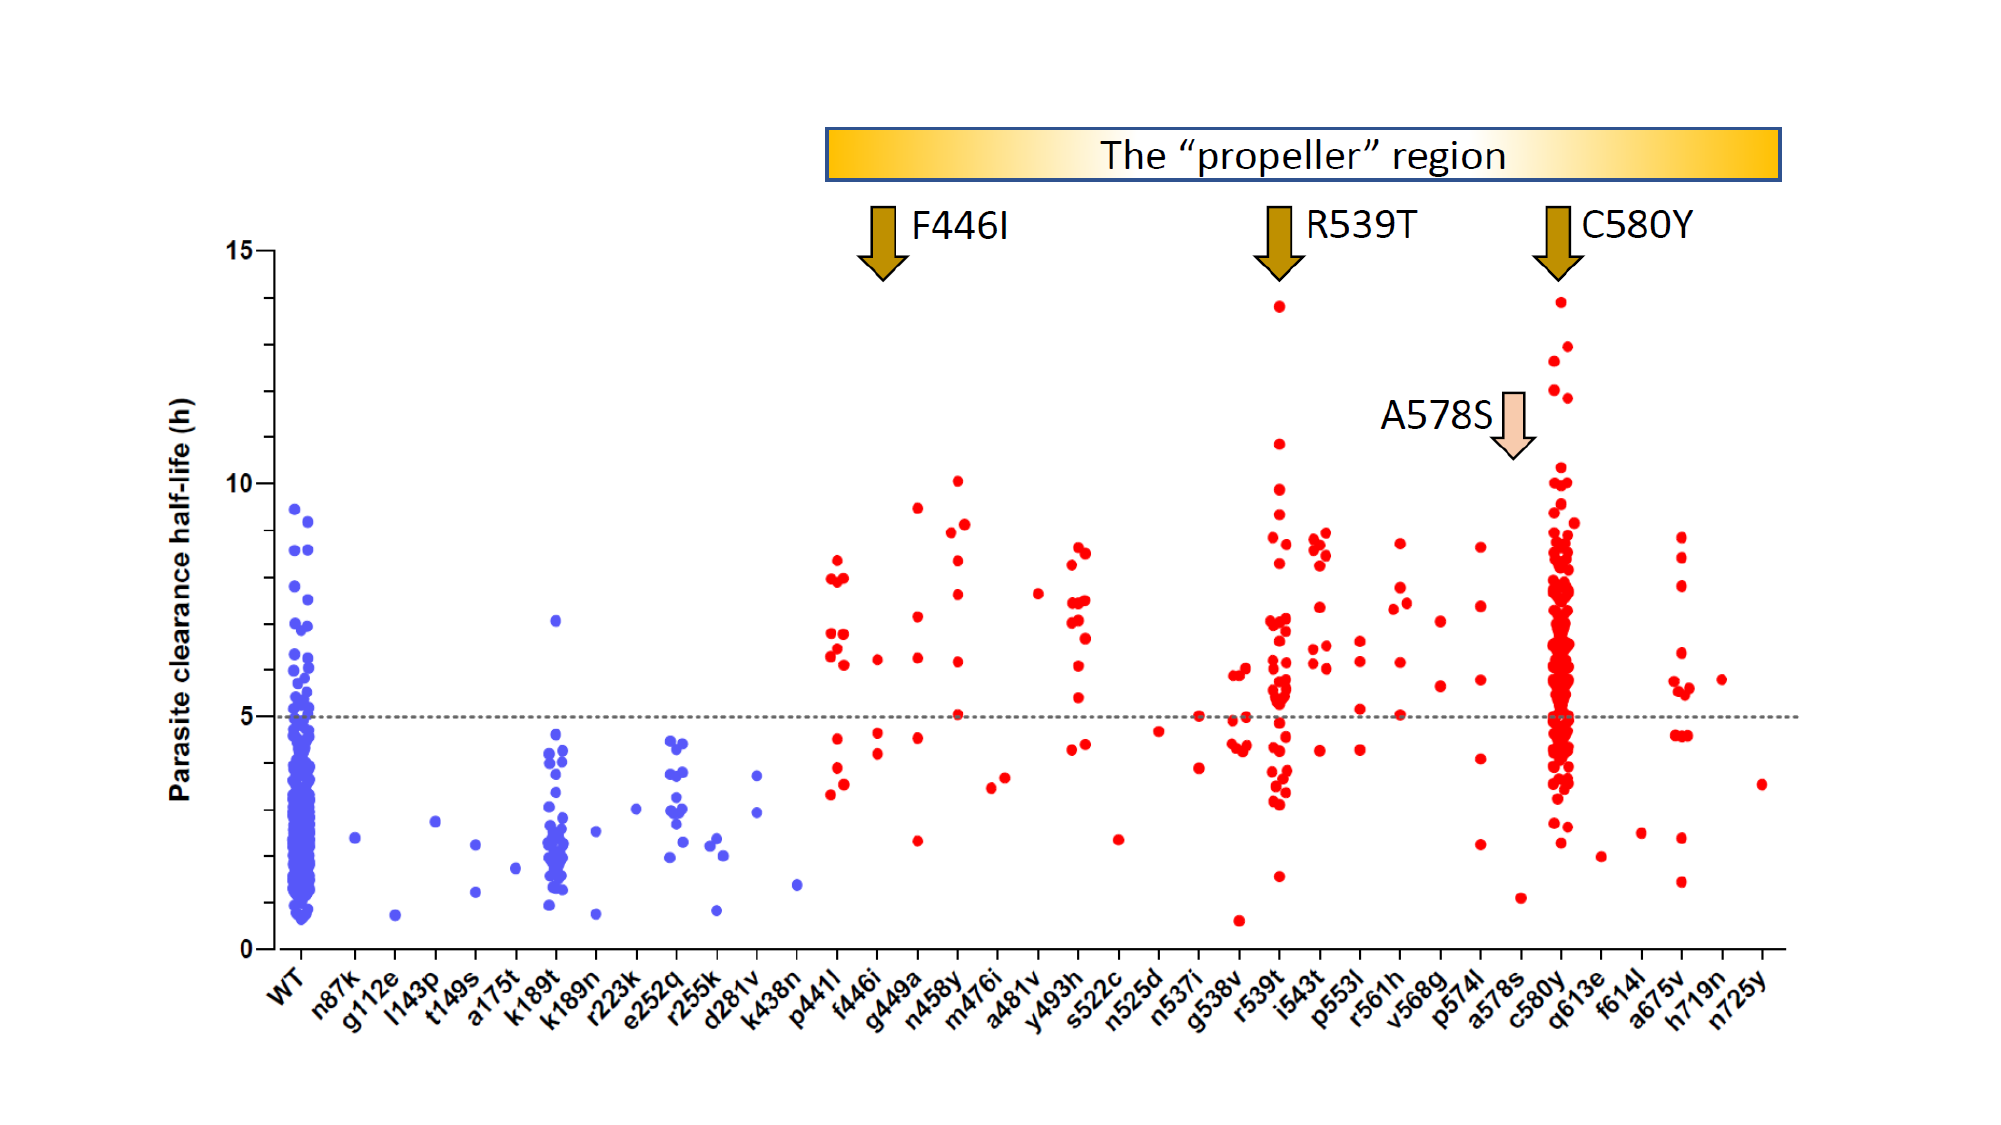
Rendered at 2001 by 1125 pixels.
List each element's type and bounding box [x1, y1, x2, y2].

picture [105, 35, 1882, 1074]
